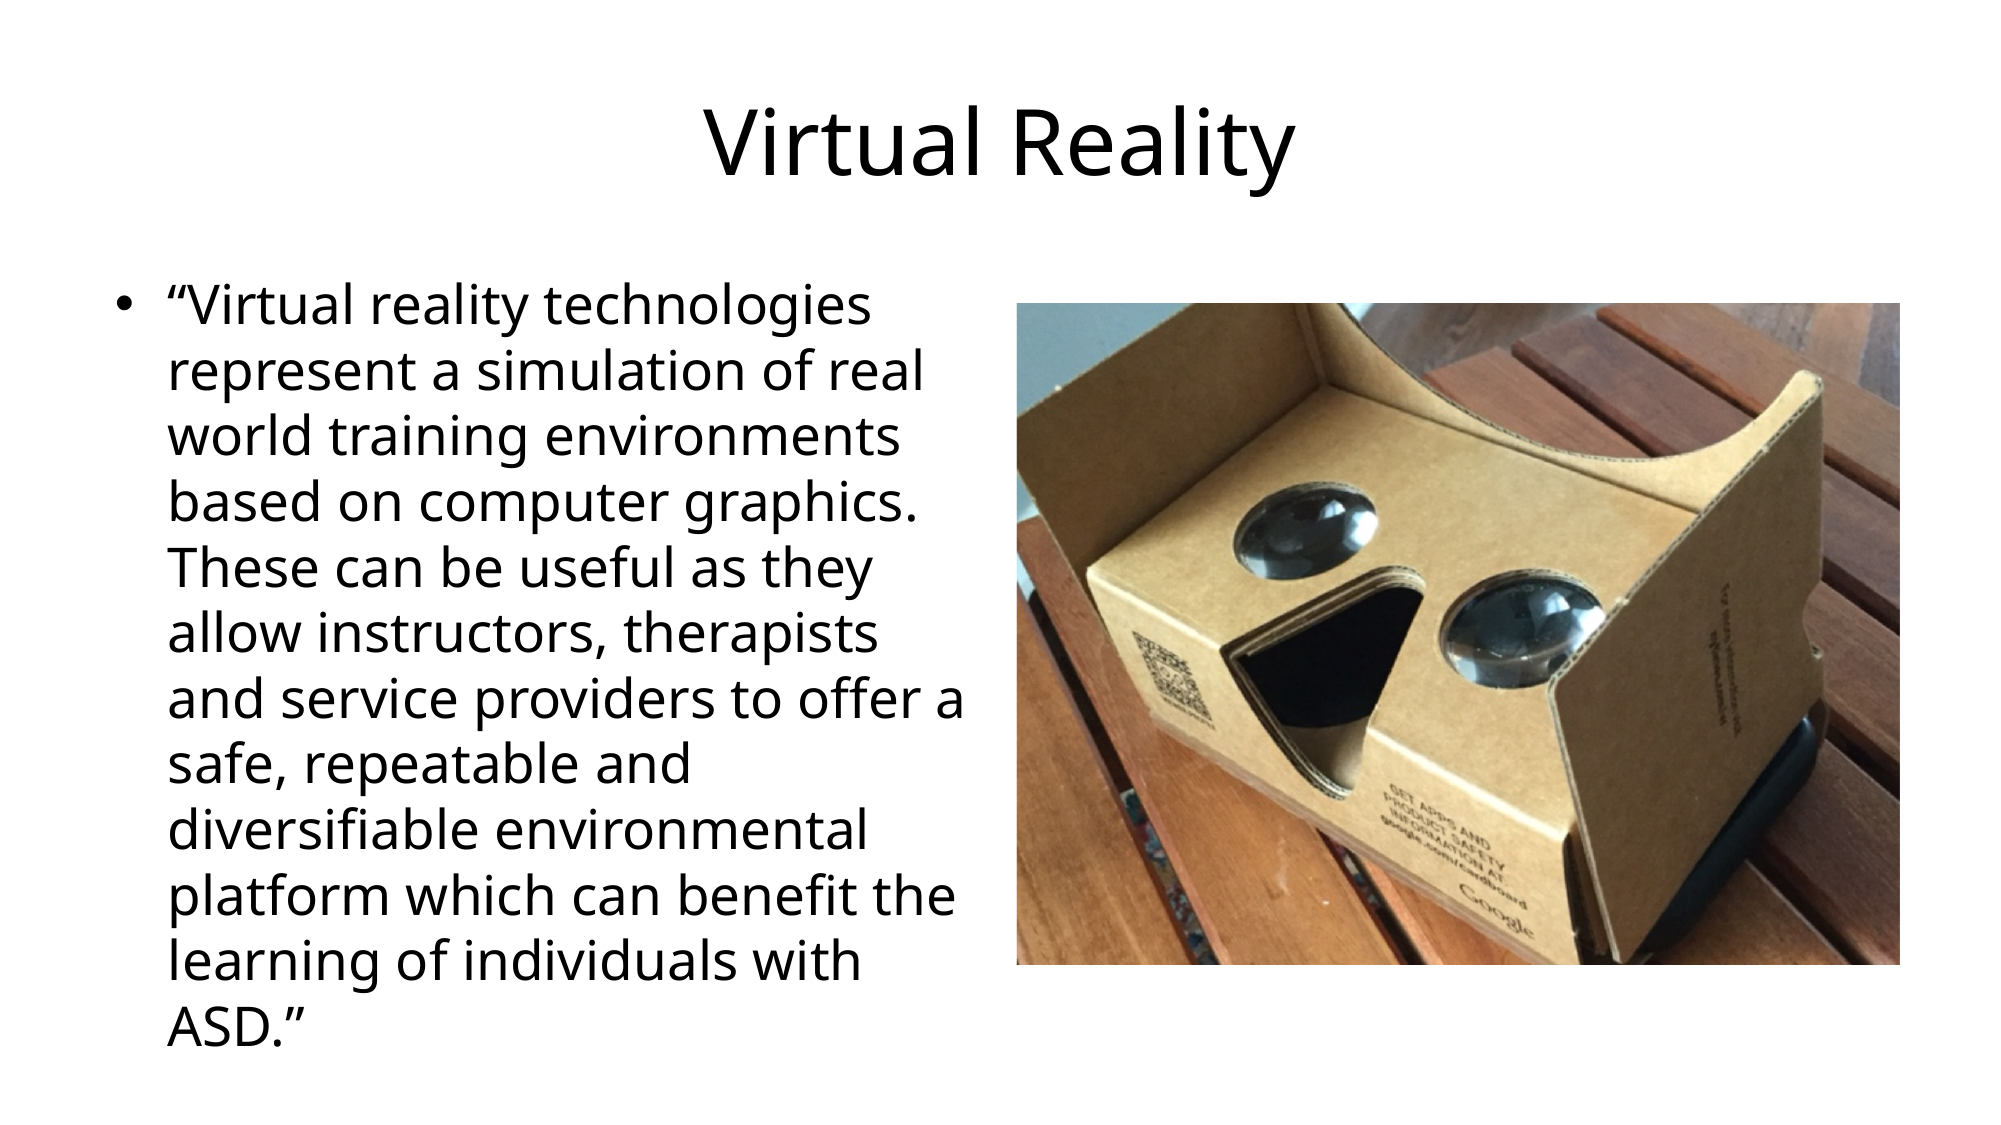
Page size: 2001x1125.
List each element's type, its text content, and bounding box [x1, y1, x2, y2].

list “Virtual reality technologies represent a simulation of real world training environments based on computer graphics. These can be useful as they allow instructors, therapists and service providers to offer a safe, repeatable and diversifiable environmental platform which can benefit the learning of individuals with ASD.” [99, 262, 984, 1077]
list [1016, 302, 1901, 966]
title Virtual Reality [99, 45, 1900, 233]
